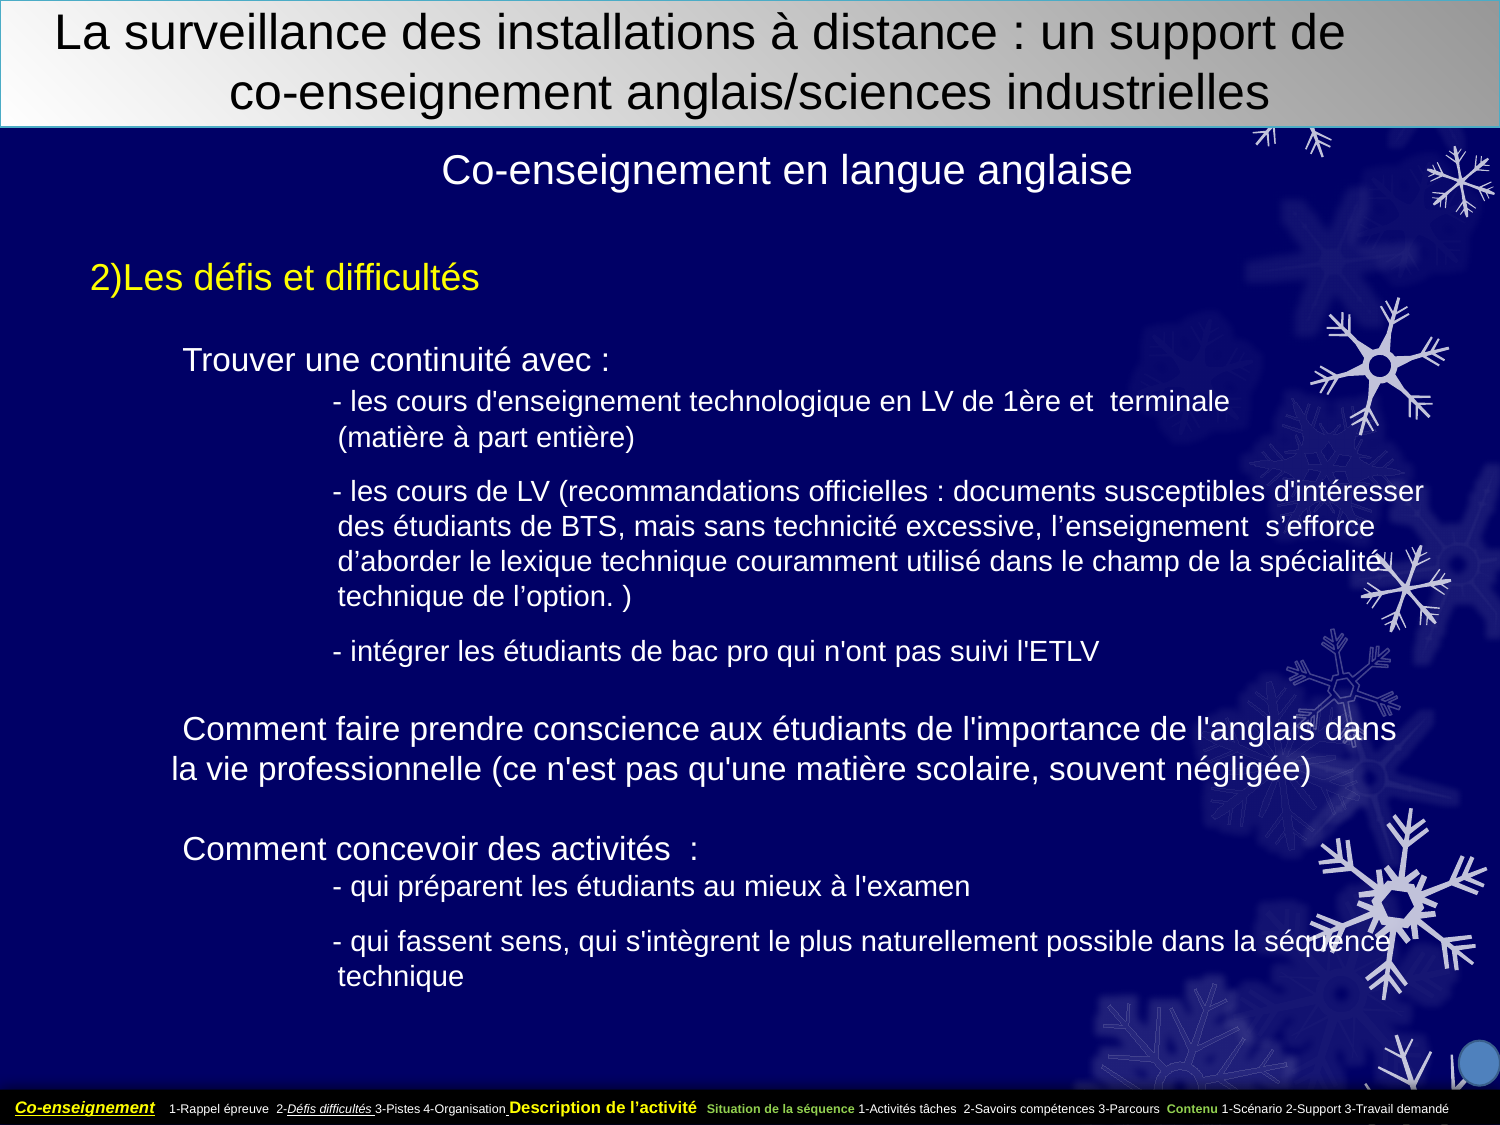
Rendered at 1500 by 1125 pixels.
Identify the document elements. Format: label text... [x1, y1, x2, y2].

text_box [1457, 1039, 1500, 1087]
text_box Co-enseignement en langue anglaise 2)Les défis et difficultés Trouver une continuité avec : - les cours d'enseignement technologique en LV de 1ère et terminale (matière à part entière) - les cours de LV (recommandations officielles : documents susceptibles d'intéresser des étudiants de BTS, mais sans technicité excessive, l’enseignement s’efforce d’aborder le lexique technique couramment utilisé dans le champ de la spécialité technique de l’option. ) - intégrer les étudiants de bac pro qui n'ont pas suivi l'ETLV Comment faire prendre conscience aux étudiants de l'importance de l'anglais dans la vie professionnelle (ce n'est pas qu'une matière scolaire, souvent négligée) Comment concevoir des activités : - qui préparent les étudiants au mieux à l'examen - qui fassent sens, qui s'intègrent le plus naturellement possible dans la séquence technique [0, 135, 1500, 1075]
title La surveillance des installations à distance : un support de co-enseignement anglais/sciences industrielles [0, 0, 1500, 128]
text_box Co-enseignement 1-Rappel épreuve 2-Défis difficultés 3-Pistes 4-Organisation Description de l’activité Situation de la séquence 1-Activités tâches 2-Savoirs compétences 3-Parcours Contenu 1-Scénario 2-Support 3-Travail demandé [0, 1089, 1500, 1125]
